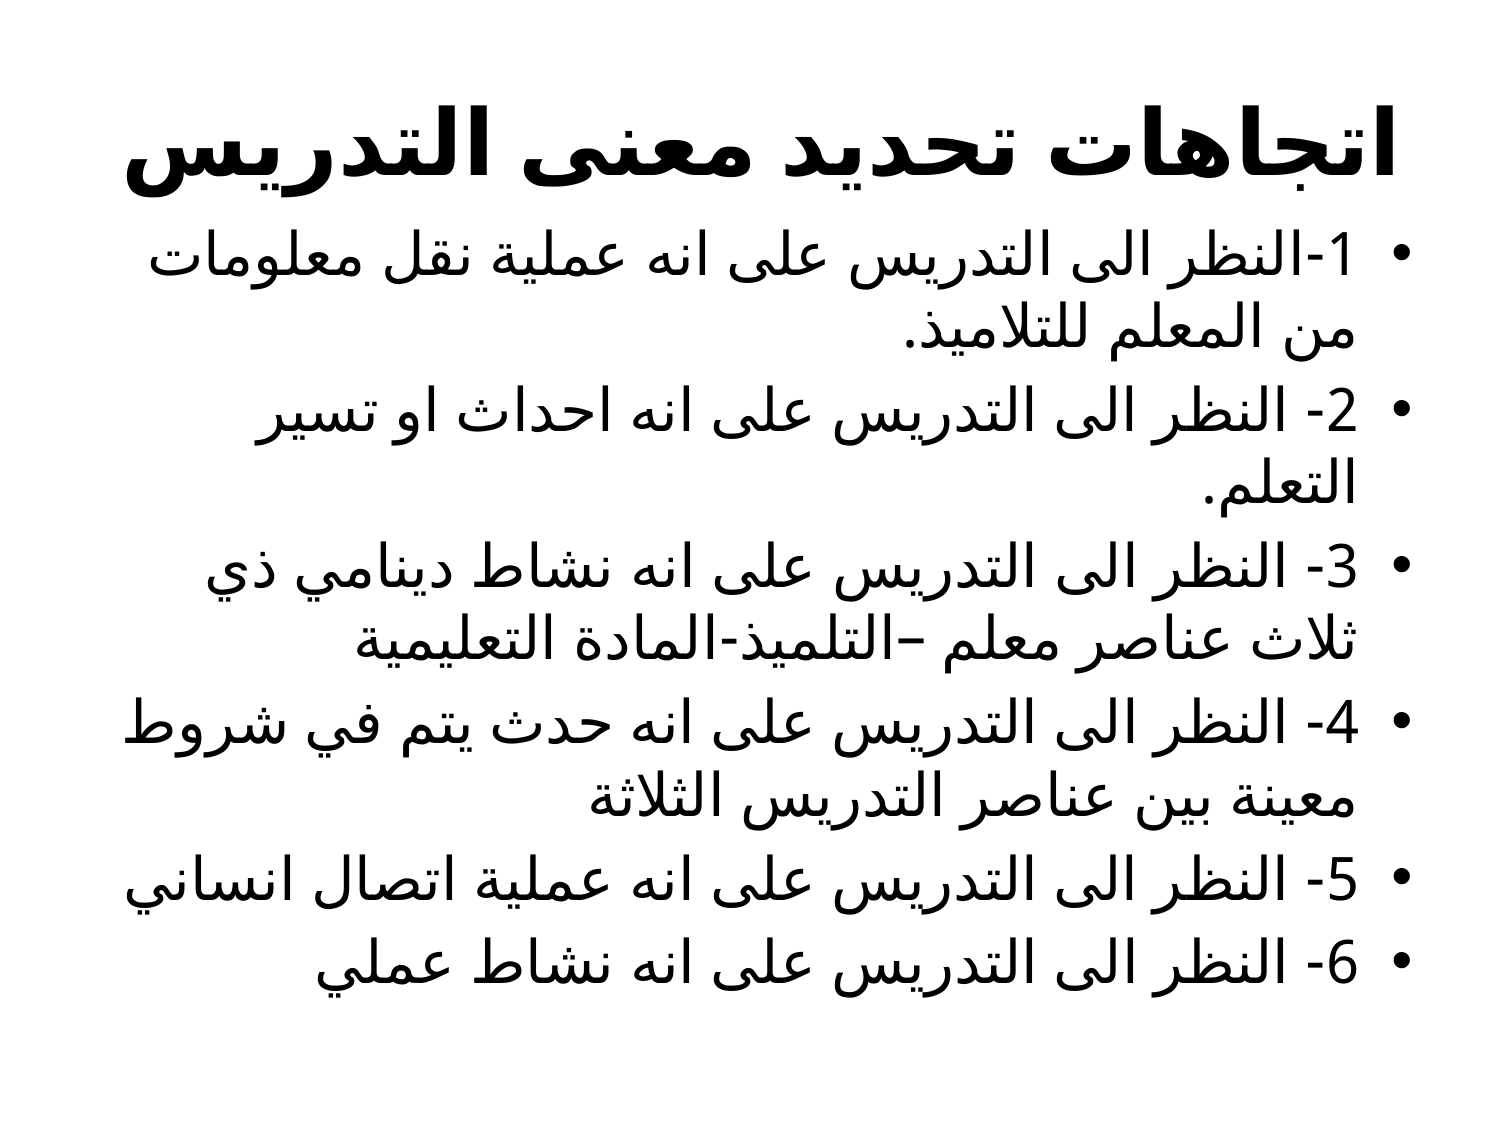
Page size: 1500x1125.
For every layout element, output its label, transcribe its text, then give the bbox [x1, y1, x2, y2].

list 1-النظر الى التدريس على انه عملية نقل معلومات من المعلم للتلاميذ. 2- النظر الى التدريس على انه احداث او تسير التعلم. 3- النظر الى التدريس على انه نشاط دينامي ذي ثلاث عناصر معلم –التلميذ-المادة التعليمية 4- النظر الى التدريس على انه حدث يتم في شروط معينة بين عناصر التدريس الثلاثة 5- النظر الى التدريس على انه عملية اتصال انساني 6- النظر الى التدريس على انه نشاط عملي [75, 208, 1425, 1059]
title اتجاهات تحديد معنى التدريس [75, 45, 1425, 208]
